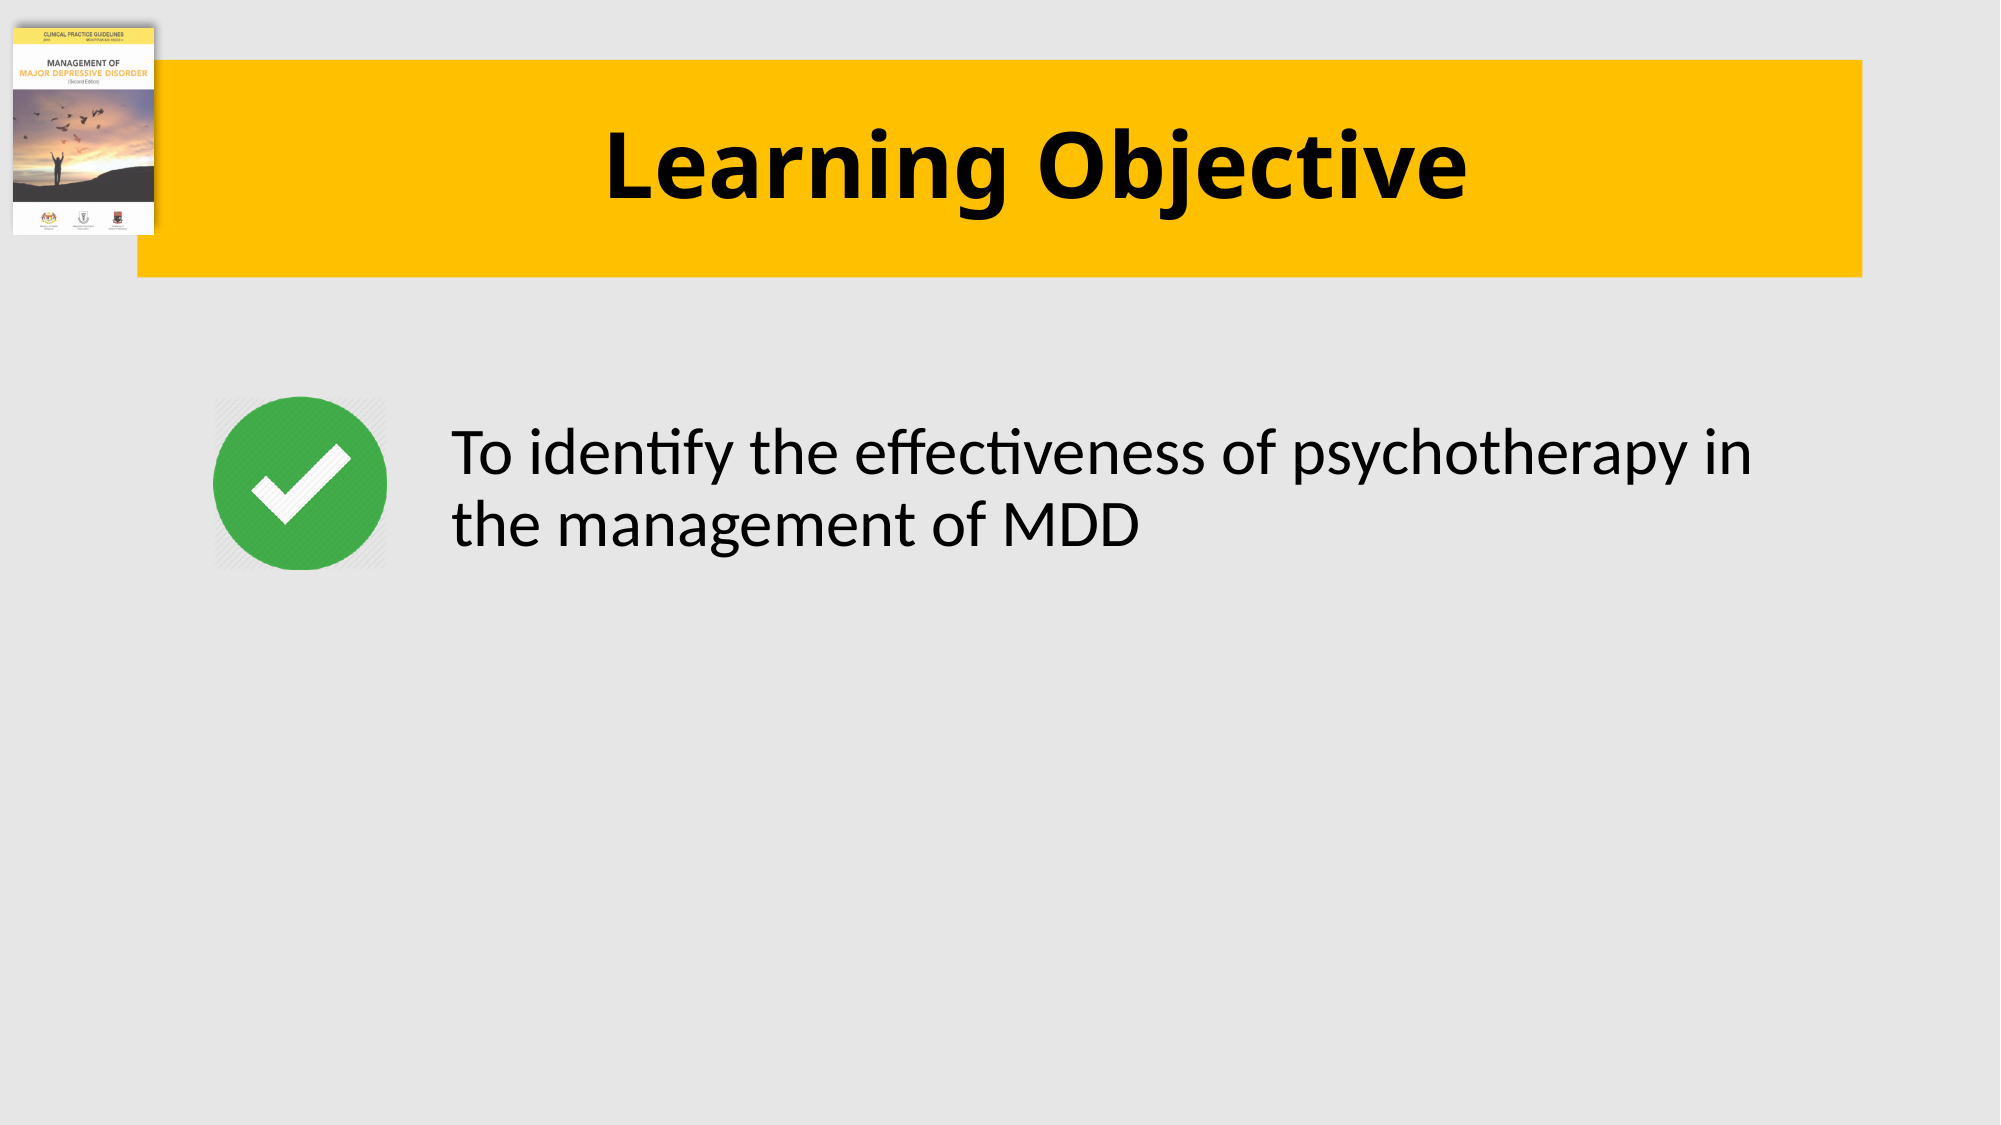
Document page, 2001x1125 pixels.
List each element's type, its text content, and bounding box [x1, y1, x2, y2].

picture [213, 396, 387, 570]
title Learning Objective [137, 59, 1863, 278]
list To identify the effectiveness of psychotherapy in the management of MDD [436, 308, 1863, 950]
picture [13, 28, 154, 235]
